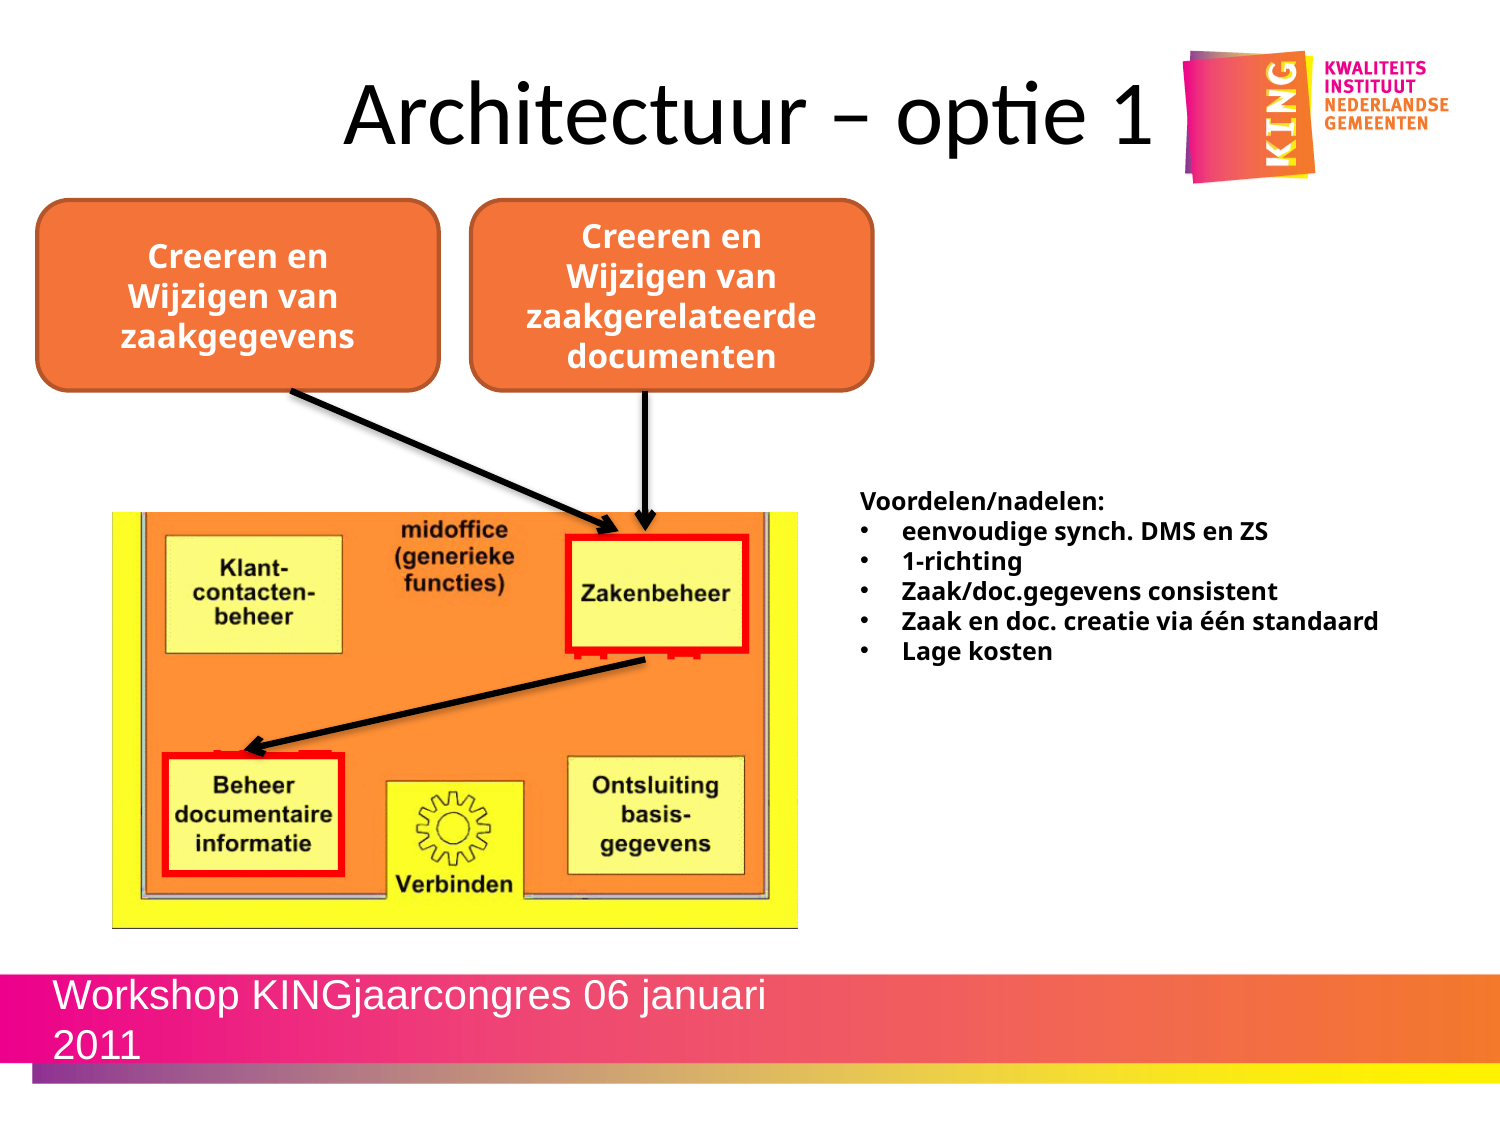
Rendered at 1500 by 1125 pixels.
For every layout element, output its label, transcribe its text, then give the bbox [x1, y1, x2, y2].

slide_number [37, 971, 846, 1064]
picture [0, 0, 1500, 1125]
text_box Voordelen/nadelen: eenvoudige synch. DMS en ZS 1-richting Zaak/doc.gegevens consistent Zaak en doc. creatie via één standaard Lage kosten [845, 478, 1395, 673]
text_box Creeren en Wijzigen van zaakgerelateerde documenten [468, 197, 875, 393]
text_box Creeren en Wijzigen van zaakgegevens [35, 197, 441, 393]
title Architectuur – optie 1 [75, 45, 1425, 233]
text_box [290, 390, 619, 532]
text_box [243, 659, 646, 751]
